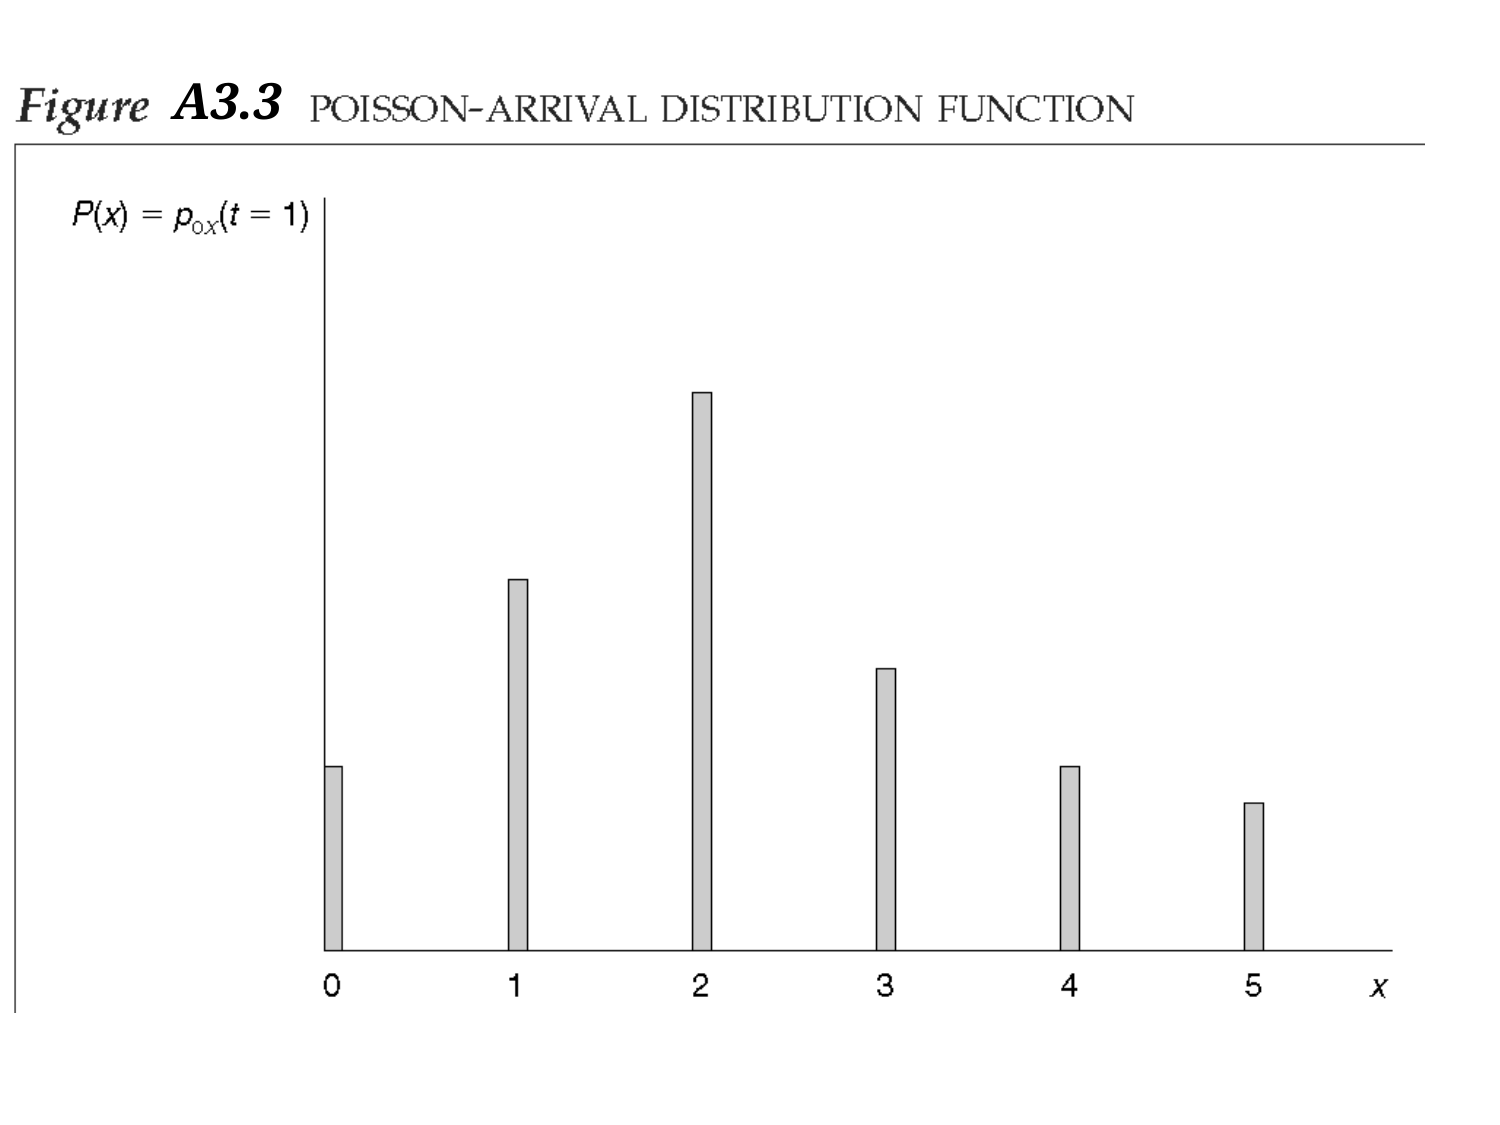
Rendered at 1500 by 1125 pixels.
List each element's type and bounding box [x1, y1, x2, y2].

picture [0, 62, 1425, 1013]
